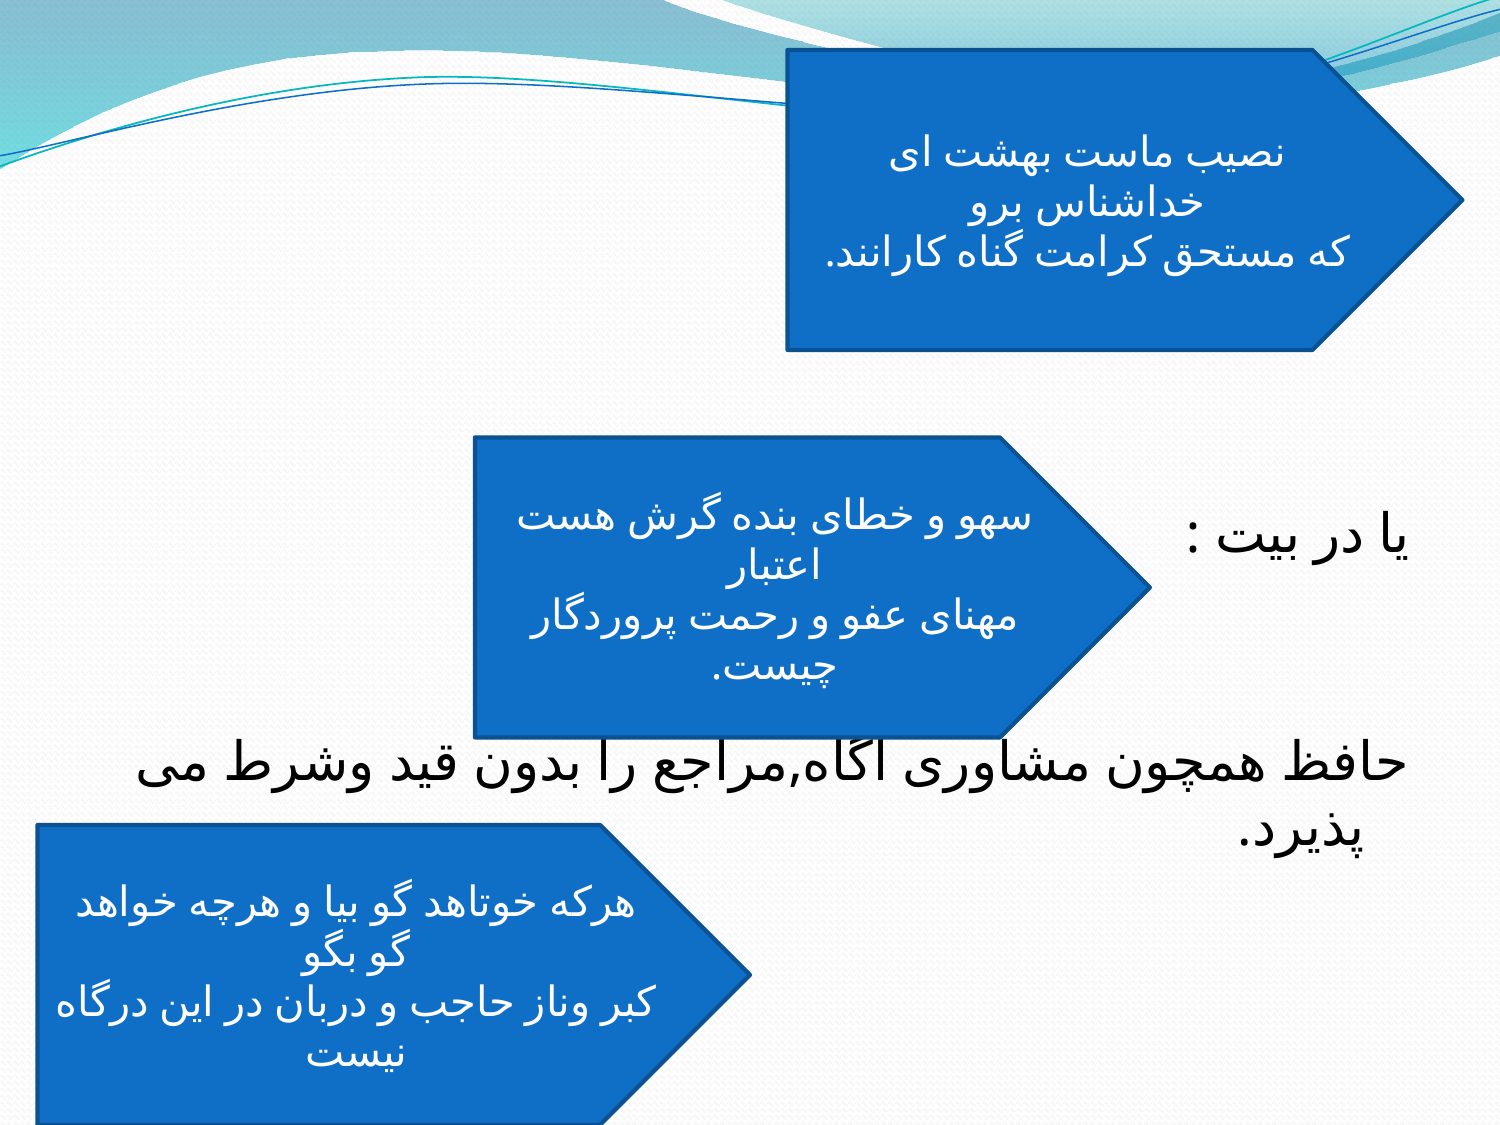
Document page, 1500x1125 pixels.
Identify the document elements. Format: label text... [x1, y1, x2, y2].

text_box هرکه خوتاهد گو بیا و هرچه خواهد گو بگو کبر وناز حاجب و دربان در این درگاه نیست [35, 822, 753, 1125]
list یا در بیت : حافظ همچون مشاوری آگاه,مراجع را بدون قید وشرط می پذیرد. [75, 112, 1425, 1038]
text_box نصیب ماست بهشت ای خداشناس برو که مستحق کرامت گناه کارانند. [785, 47, 1465, 353]
text_box سهو و خطای بنده گرش هست اعتبار مهنای عفو و رحمت پروردگار چیست. [472, 435, 1153, 740]
